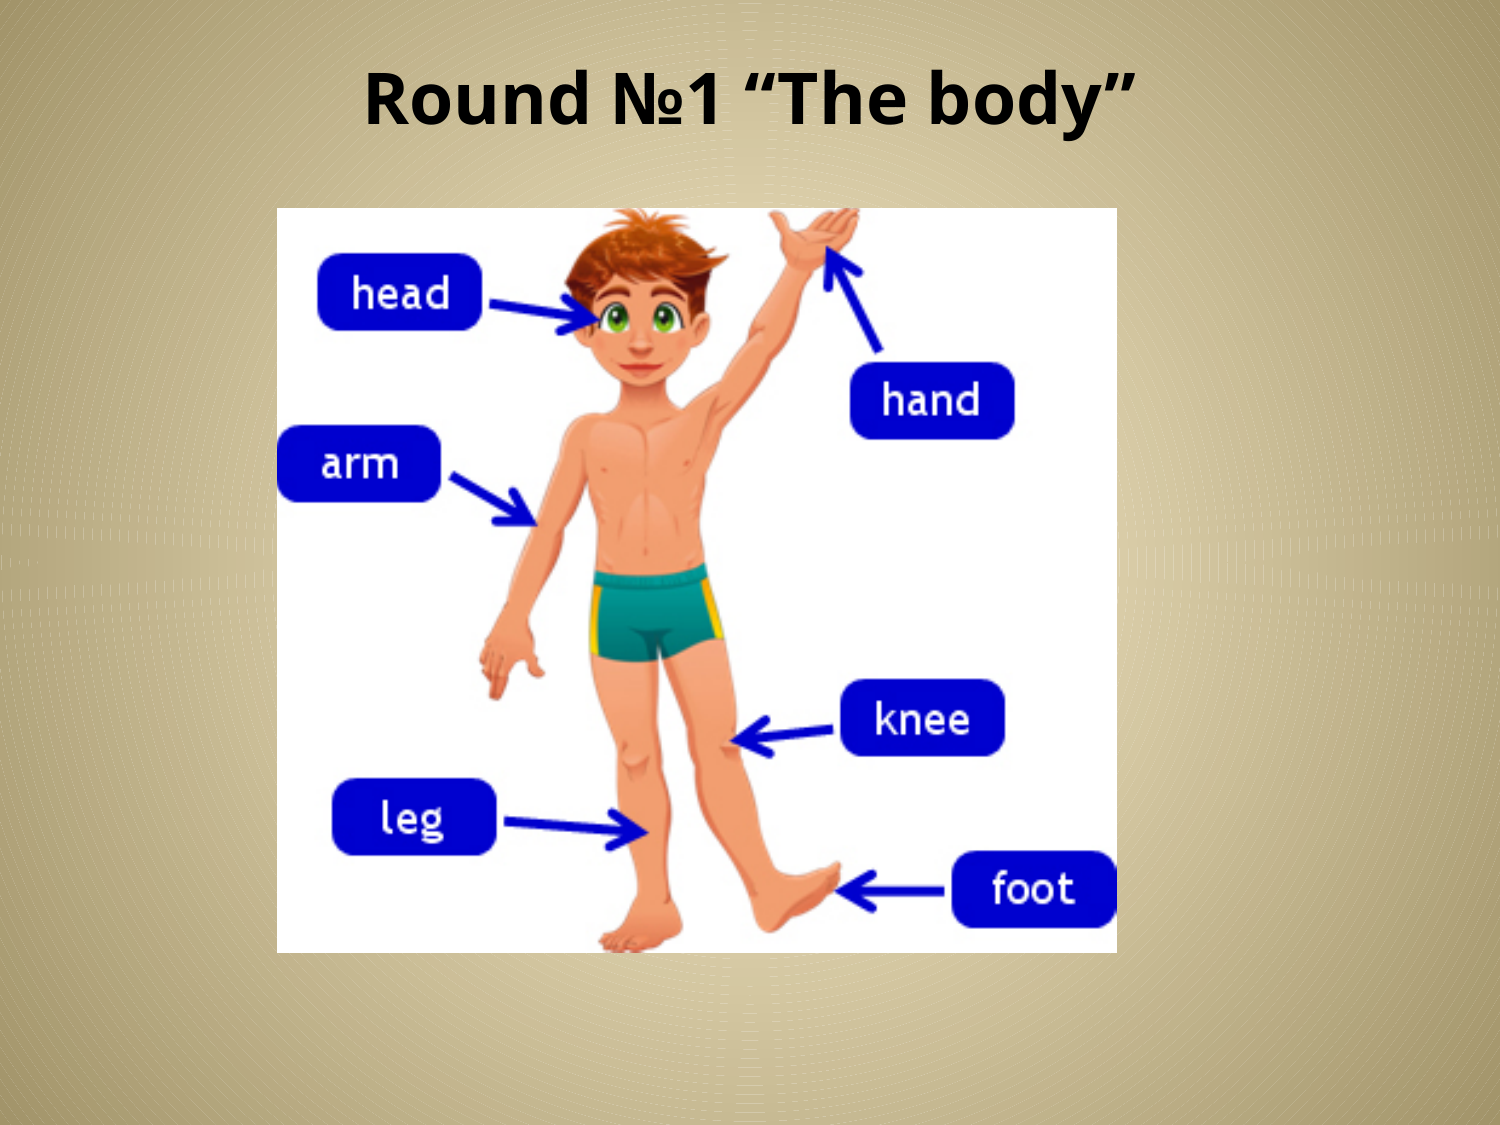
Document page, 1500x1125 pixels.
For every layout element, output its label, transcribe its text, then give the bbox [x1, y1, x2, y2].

picture [277, 207, 1117, 953]
title Round №1 “The body” [75, 45, 1425, 233]
